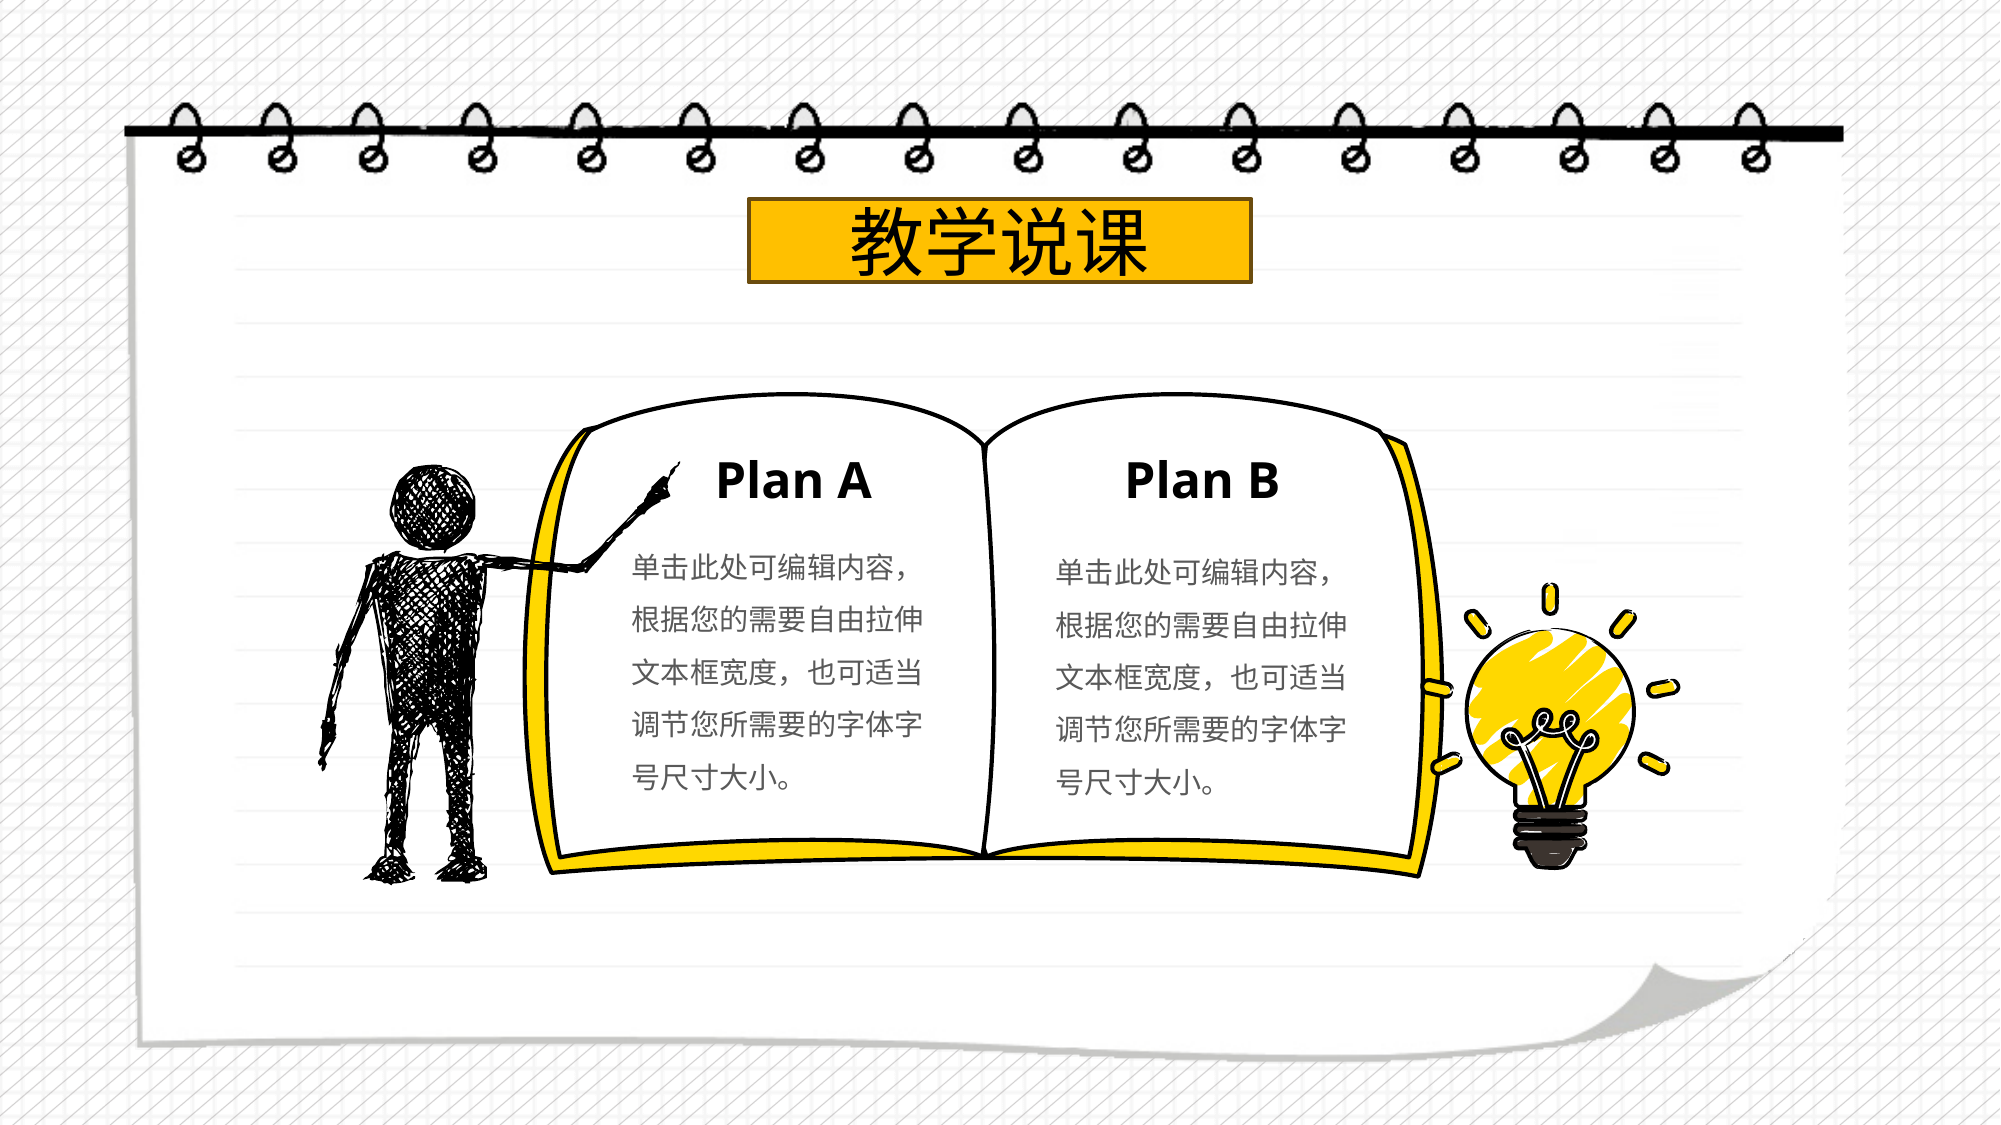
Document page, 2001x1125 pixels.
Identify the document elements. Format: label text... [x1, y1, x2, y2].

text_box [315, 461, 680, 886]
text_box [1420, 582, 1681, 871]
picture [0, 0, 2000, 1125]
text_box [524, 394, 1443, 877]
text_box 教学说课 [748, 199, 1252, 283]
